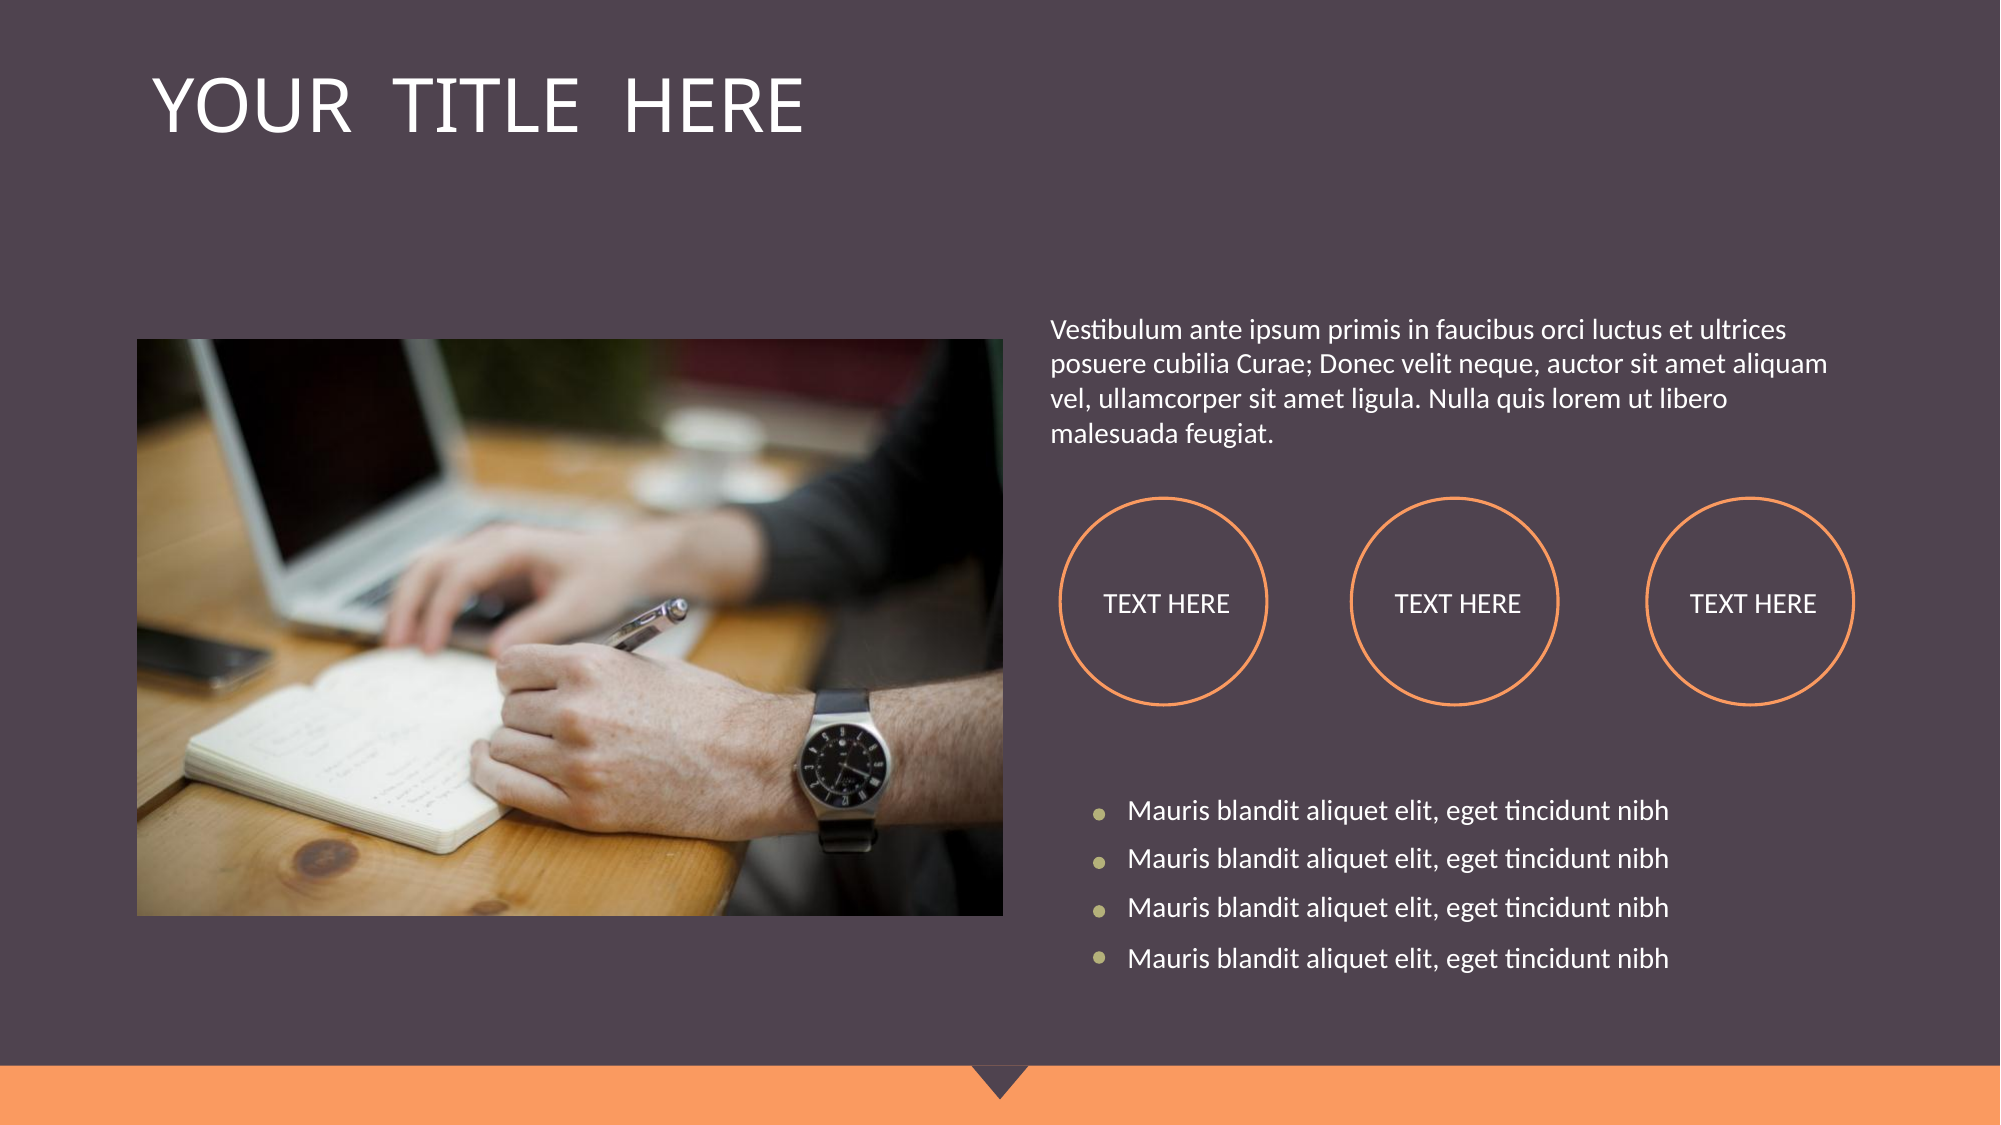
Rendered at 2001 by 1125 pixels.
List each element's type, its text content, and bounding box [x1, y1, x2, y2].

text_box [1091, 807, 1107, 822]
text_box Mauris blandit aliquet elit, eget tincidunt nibh [1112, 880, 1685, 931]
text_box [1645, 497, 1855, 706]
text_box [1091, 950, 1107, 965]
text_box Vestibulum ante ipsum primis in faucibus orci luctus et ultrices posuere cubilia Curae; Donec velit neque, auctor sit amet aliquam vel, ullamcorper sit amet ligula. Nulla quis lorem ut libero malesuada feugiat. [1035, 302, 1859, 458]
text_box TEXT HERE [1088, 577, 1246, 627]
title Your Title Here [137, 59, 1863, 278]
text_box [1091, 904, 1107, 919]
text_box [1091, 855, 1107, 871]
text_box Mauris blandit aliquet elit, eget tincidunt nibh [1112, 832, 1685, 880]
text_box Mauris blandit aliquet elit, eget tincidunt nibh [1112, 931, 1685, 982]
text_box [1350, 497, 1560, 706]
text_box [1059, 497, 1268, 706]
text_box Mauris blandit aliquet elit, eget tincidunt nibh [1112, 784, 1685, 832]
text_box TEXT HERE [1675, 577, 1833, 627]
picture [137, 339, 1003, 916]
text_box TEXT HERE [1379, 577, 1537, 627]
